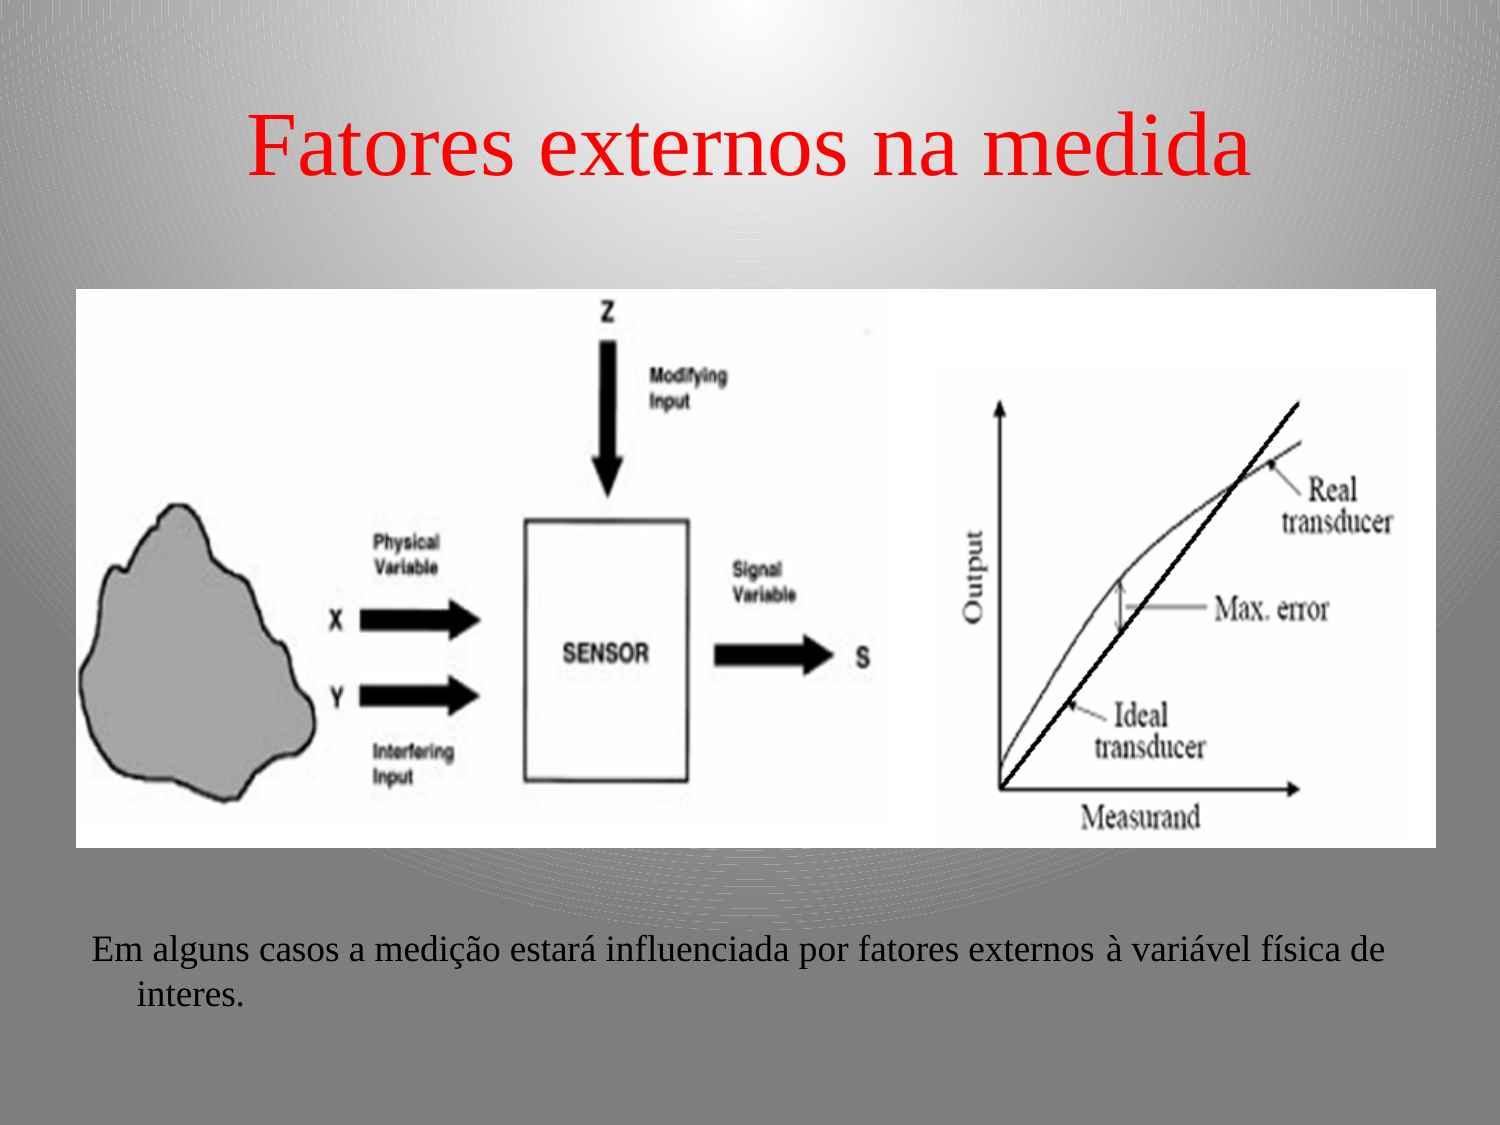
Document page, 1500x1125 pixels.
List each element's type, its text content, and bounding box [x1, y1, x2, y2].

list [76, 288, 1436, 848]
text_box Em alguns casos a medição estará influenciada por fatores externos à variável física de interes. [76, 916, 1425, 1022]
title Fatores externos na medida [75, 45, 1425, 233]
